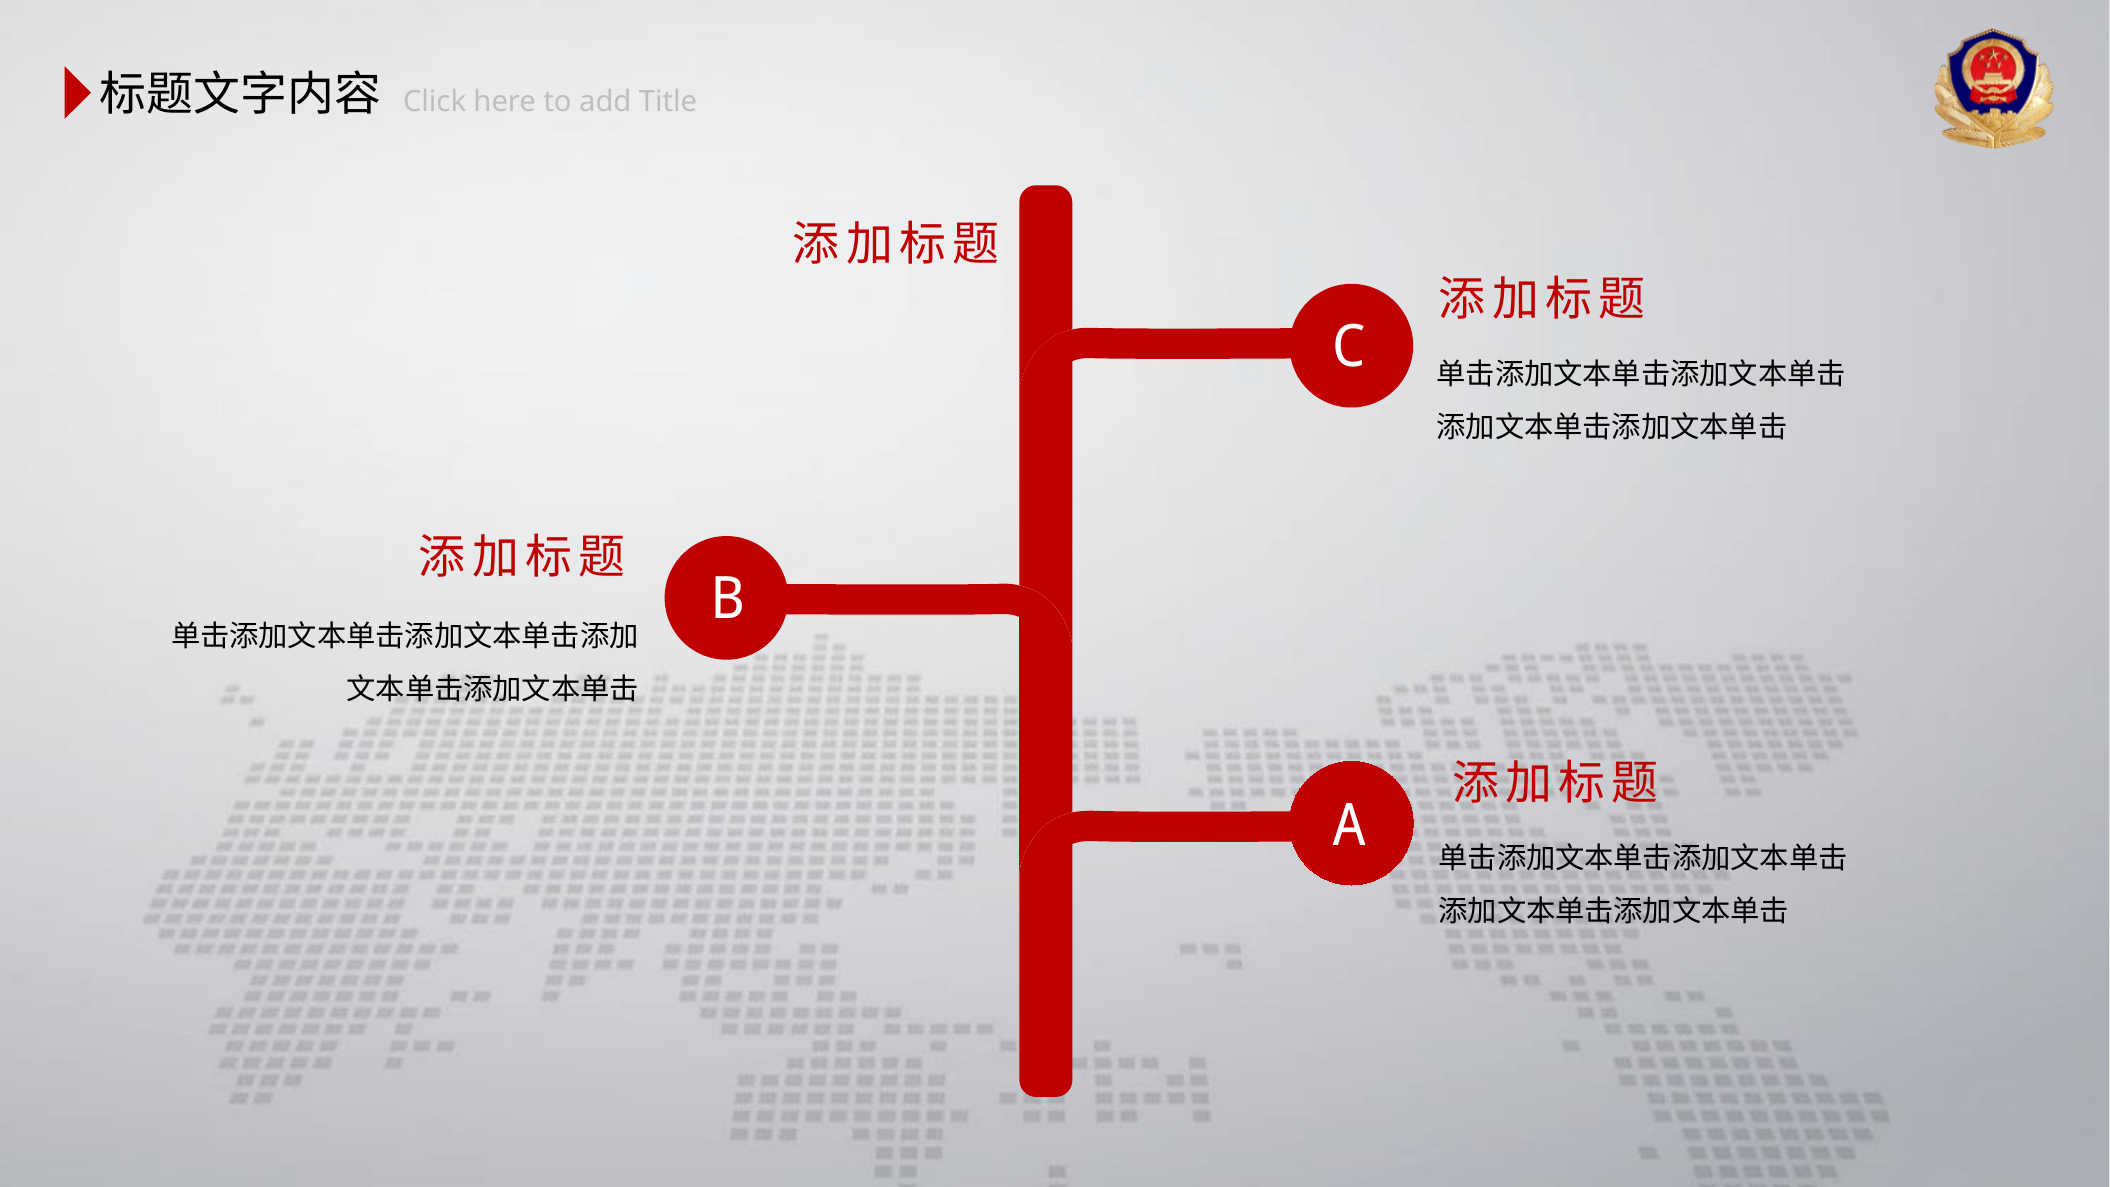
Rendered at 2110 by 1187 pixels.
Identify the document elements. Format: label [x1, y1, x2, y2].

text_box [64, 55, 721, 128]
picture [0, 0, 2110, 1187]
text_box [140, 185, 1880, 1097]
